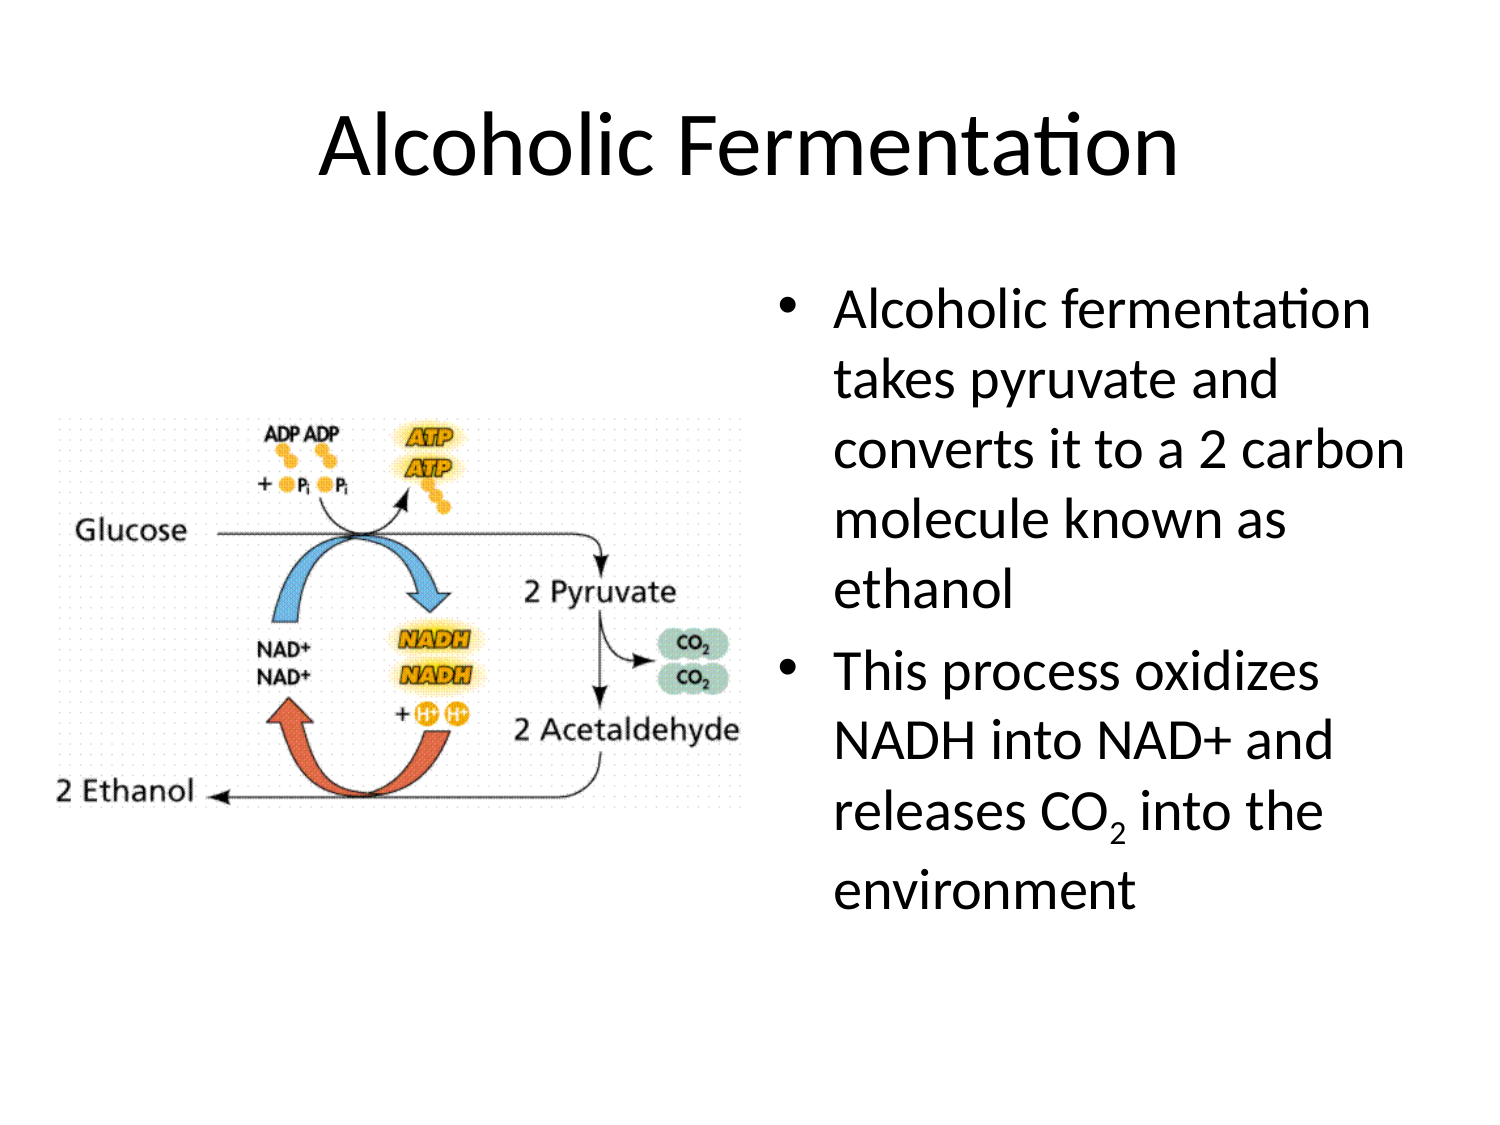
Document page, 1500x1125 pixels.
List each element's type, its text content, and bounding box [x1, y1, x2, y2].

picture [49, 412, 745, 813]
title Alcoholic Fermentation [75, 45, 1425, 233]
list Alcoholic fermentation takes pyruvate and converts it to a 2 carbon molecule known as ethanol This process oxidizes NADH into NAD+ and releases CO2 into the environment [762, 262, 1425, 1005]
